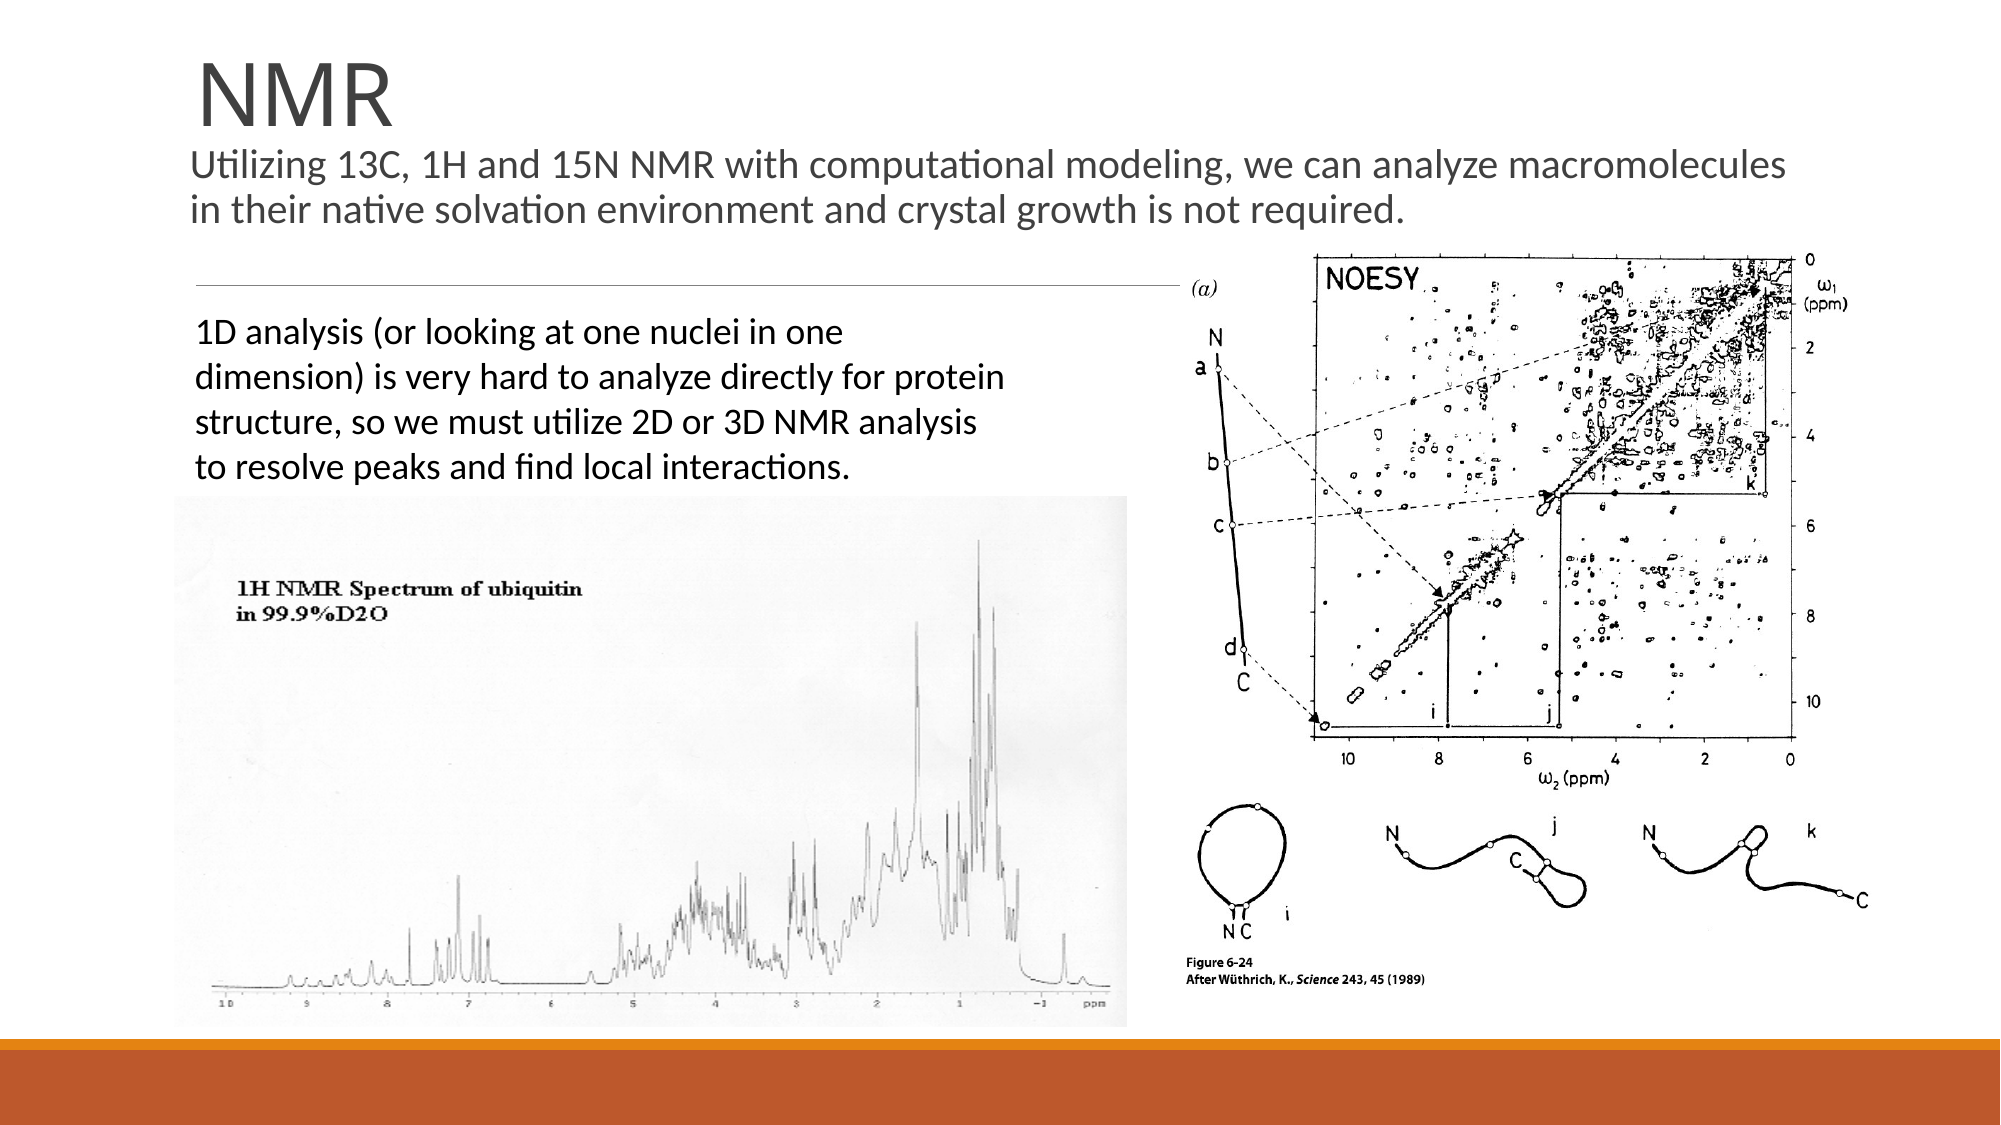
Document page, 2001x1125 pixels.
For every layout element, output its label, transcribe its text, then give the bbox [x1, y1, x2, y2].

picture [1180, 239, 1882, 989]
title NMR [180, 47, 1830, 152]
text_box 1D analysis (or looking at one nuclei in one dimension) is very hard to analyze directly for protein structure, so we must utilize 2D or 3D NMR analysis to resolve peaks and find local interactions. [180, 299, 1027, 493]
list Utilizing 13C, 1H and 15N NMR with computational modeling, we can analyze macromolecules in their native solvation environment and crystal growth is not required. [174, 134, 1825, 263]
picture [174, 496, 1128, 1027]
